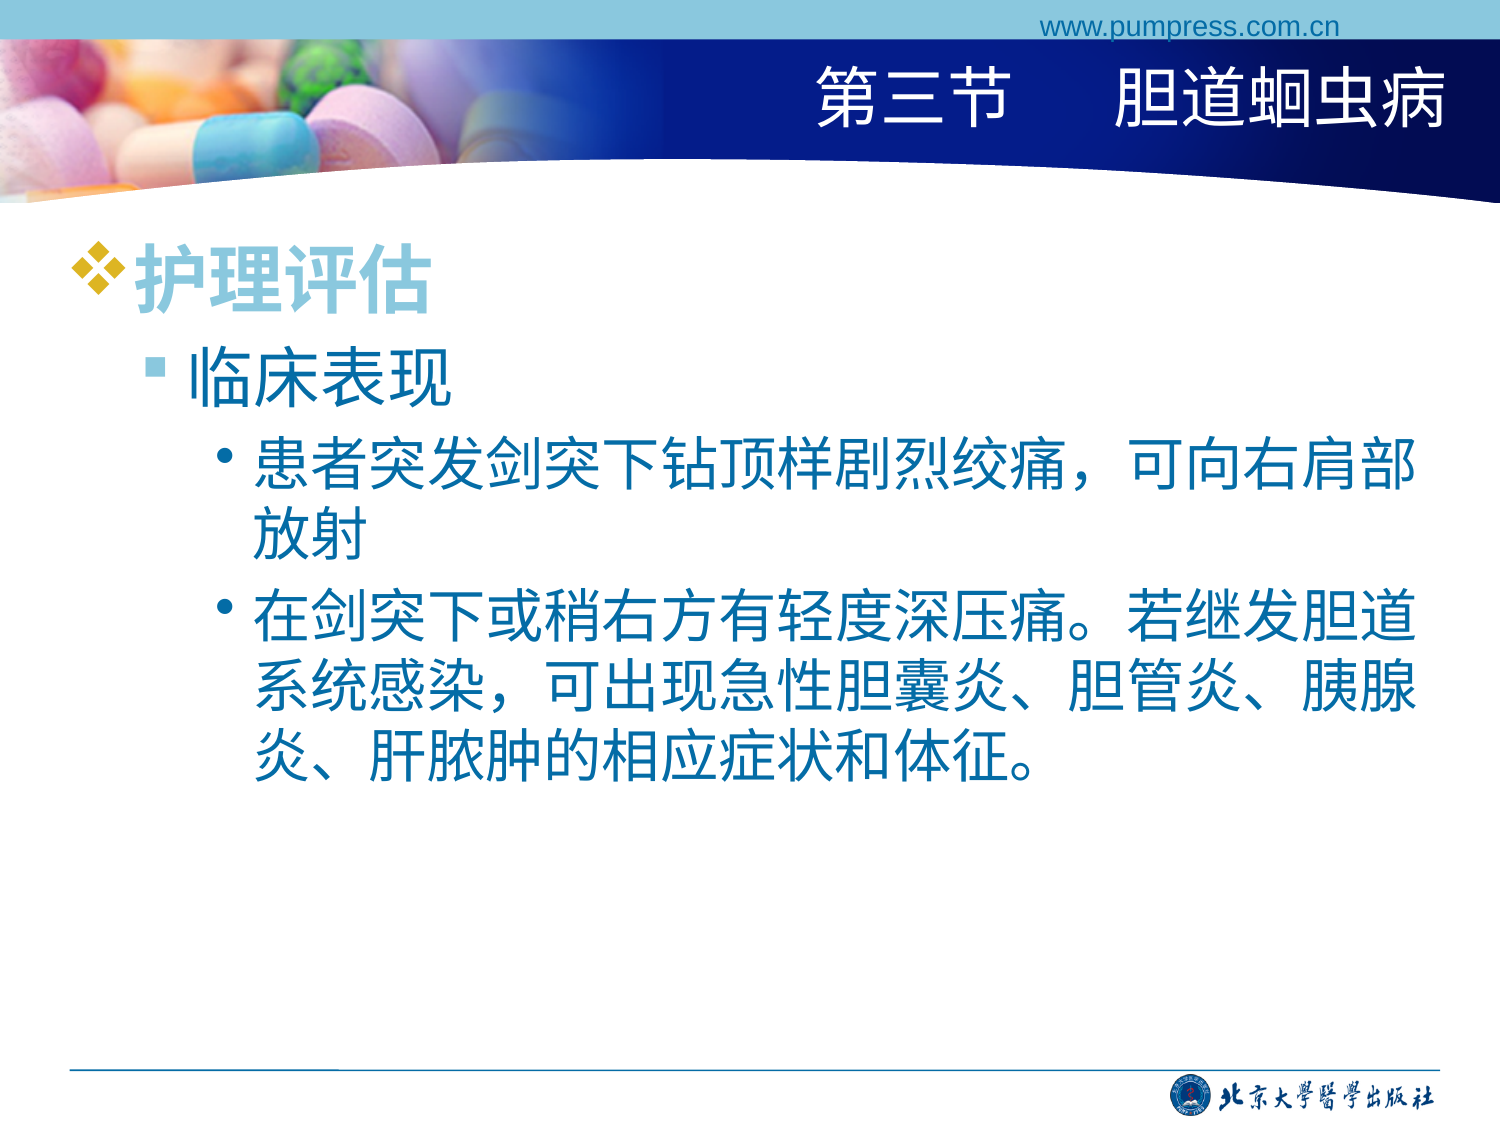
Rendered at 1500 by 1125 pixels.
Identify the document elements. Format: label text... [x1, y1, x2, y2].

picture [0, 40, 1500, 203]
picture [1170, 1074, 1436, 1118]
title 第三节 胆道蛔虫病 [137, 49, 1463, 143]
slide_number www.pumpress.com.cn [1025, 0, 1463, 38]
list 护理评估 临床表现 患者突发剑突下钻顶样剧烈绞痛，可向右肩部放射 在剑突下或稍右方有轻度深压痛。若继发胆道系统感染，可出现急性胆囊炎、胆管炎、胰腺炎、肝脓肿的相应症状和体征。 [49, 224, 1463, 1026]
